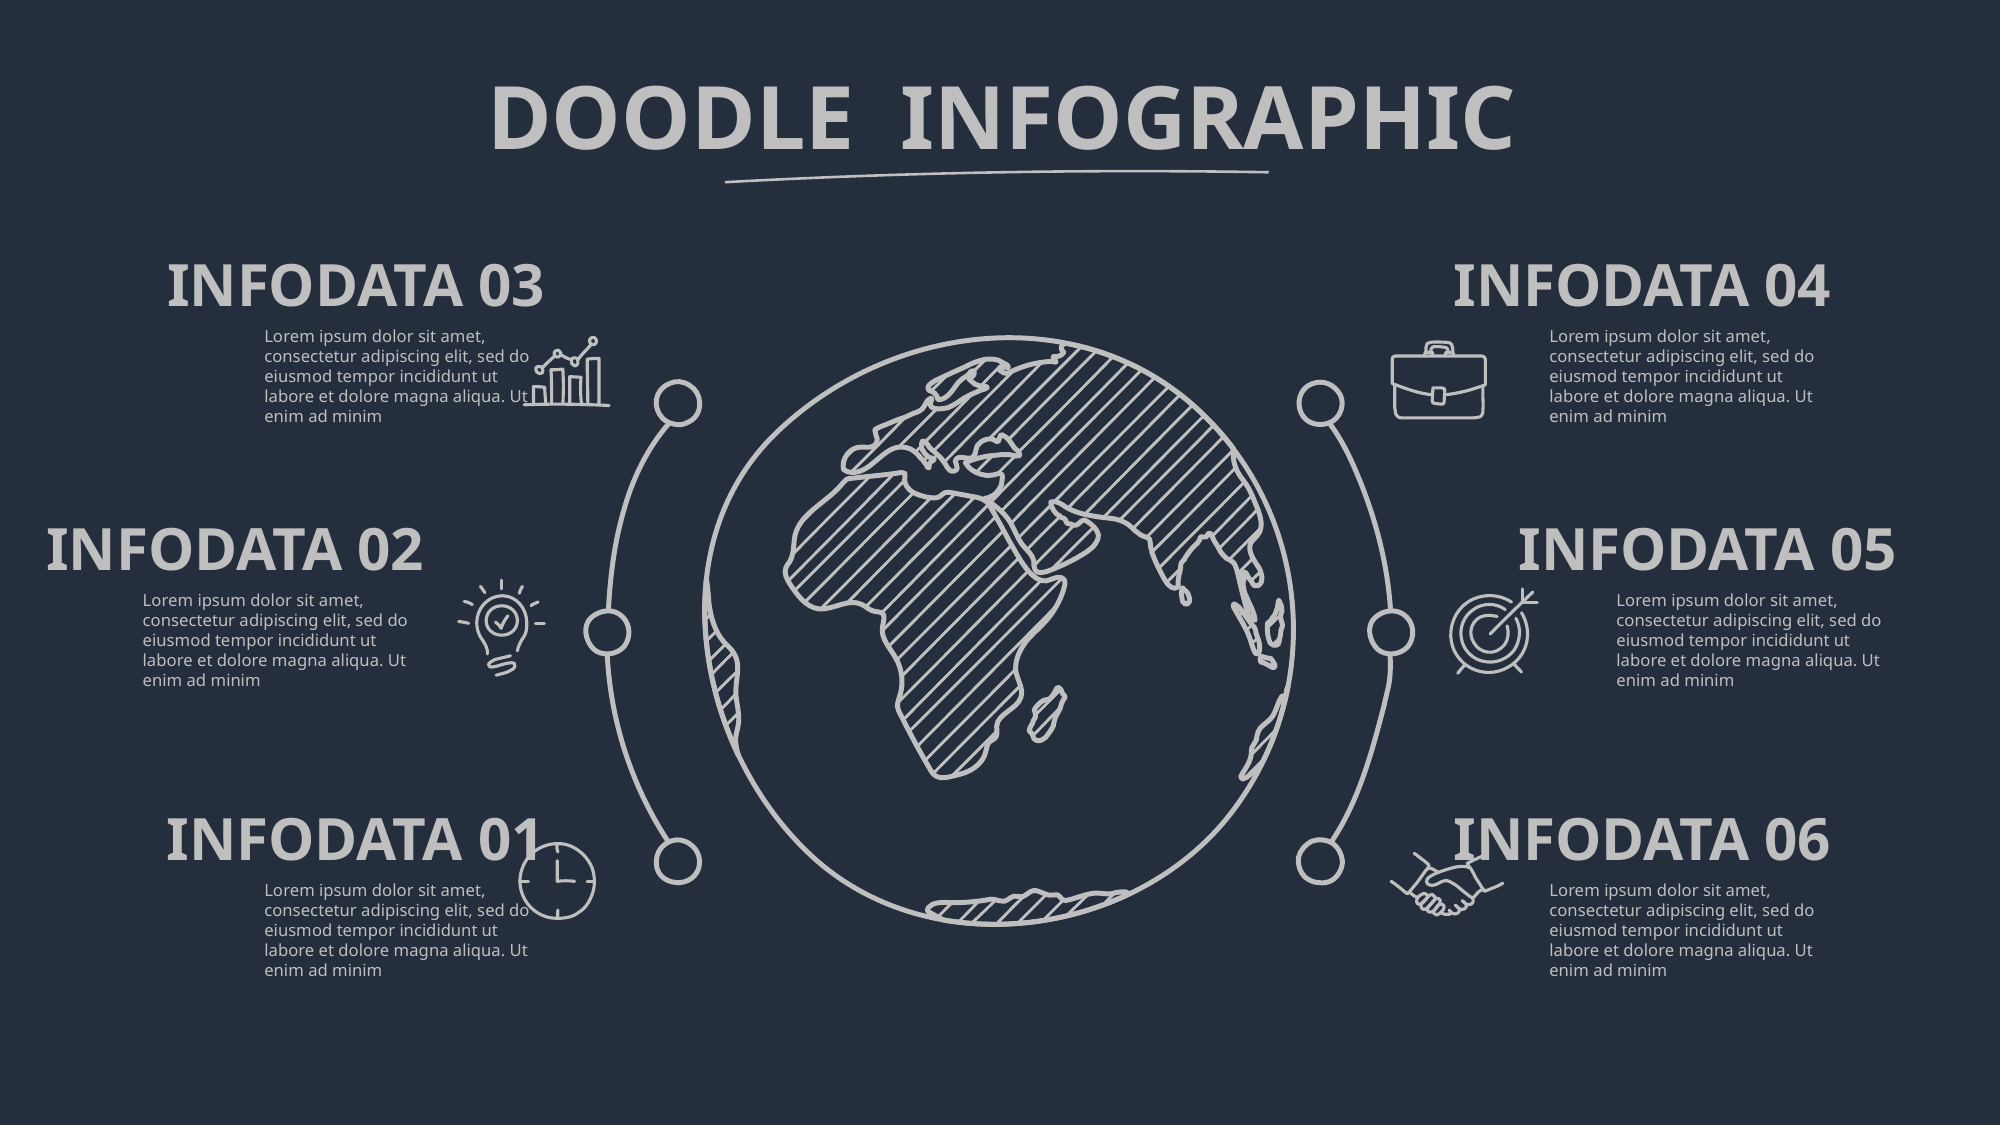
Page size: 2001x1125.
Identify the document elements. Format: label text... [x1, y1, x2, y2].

text_box [1330, 653, 1391, 844]
text_box [1369, 610, 1413, 654]
text_box [585, 610, 629, 654]
text_box [488, 655, 515, 676]
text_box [249, 802, 546, 1010]
text_box [607, 653, 657, 824]
text_box [546, 337, 597, 366]
text_box [724, 171, 1269, 183]
text_box [1450, 589, 1538, 674]
text_box [1328, 422, 1391, 611]
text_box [249, 248, 546, 456]
text_box [1323, 839, 1343, 883]
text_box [1534, 802, 1831, 1010]
text_box [1392, 341, 1486, 418]
text_box [546, 358, 610, 406]
text_box [476, 595, 527, 654]
text_box [546, 843, 595, 919]
text_box DOODLE INFOGRAPHIC [487, 61, 1517, 168]
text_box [1534, 248, 1831, 456]
text_box [1391, 853, 1503, 915]
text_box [657, 297, 1323, 964]
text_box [127, 511, 425, 719]
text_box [1601, 511, 1899, 719]
text_box [1323, 382, 1343, 425]
text_box [608, 438, 657, 612]
